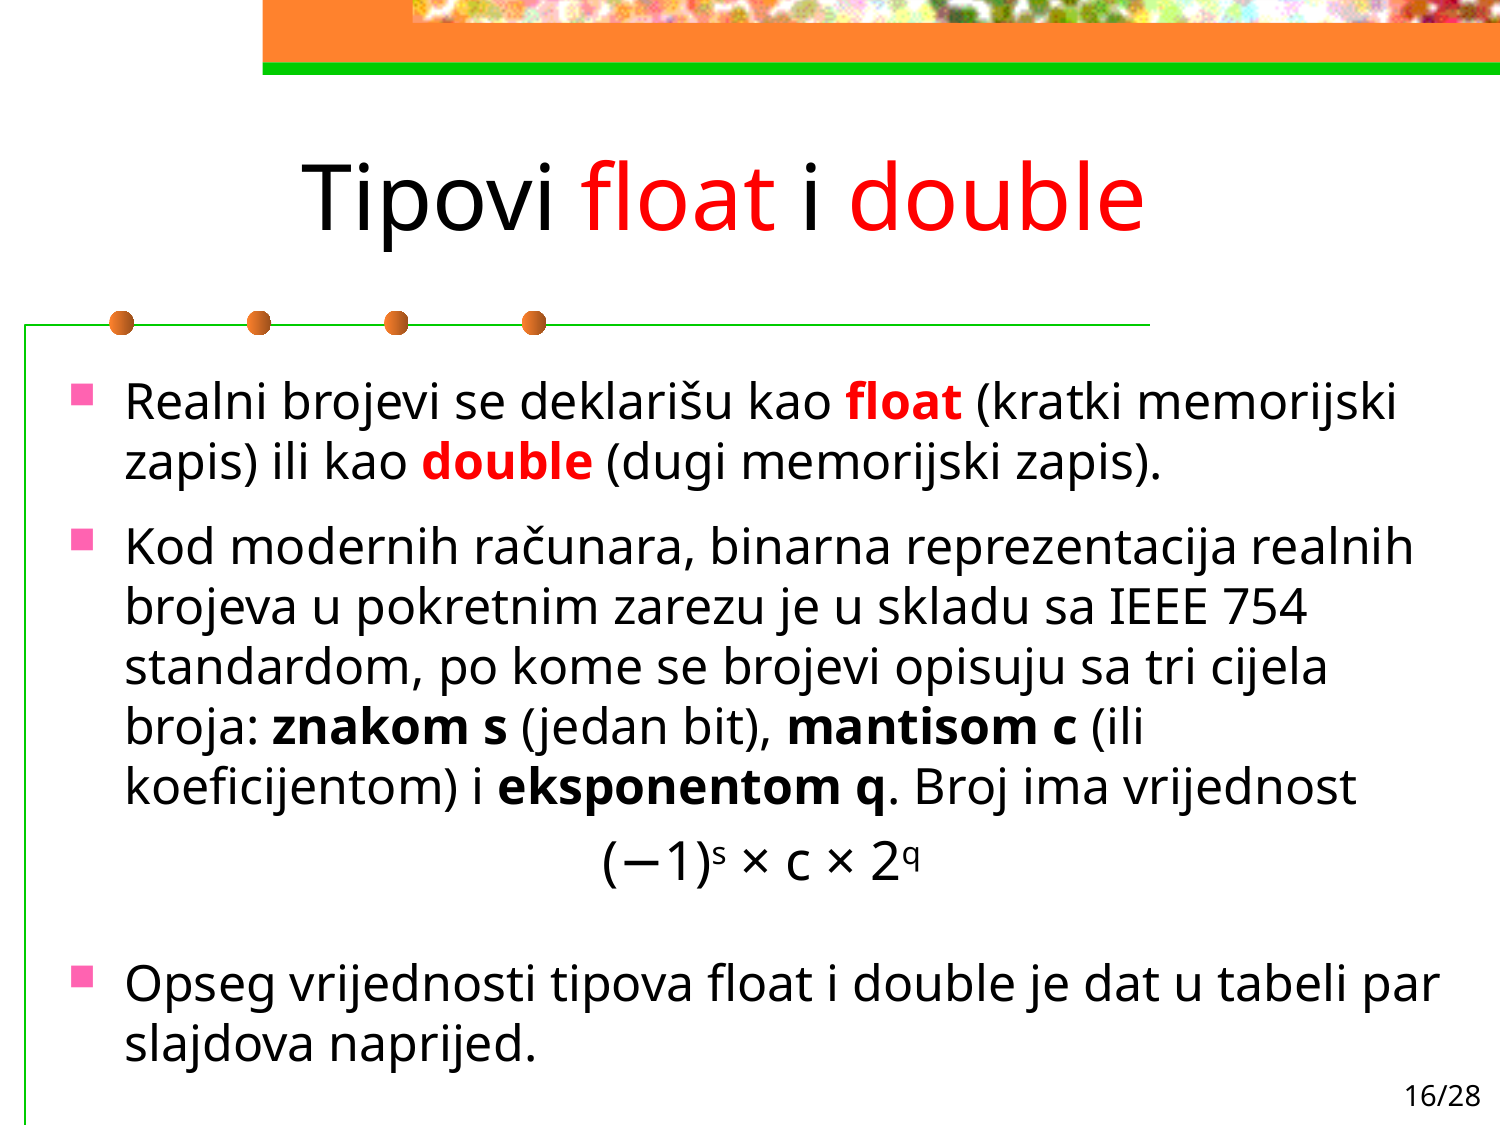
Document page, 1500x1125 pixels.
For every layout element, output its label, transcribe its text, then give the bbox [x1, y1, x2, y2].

list Realni brojevi se deklarišu kao float (kratki memorijski zapis) ili kao double (dugi memorijski zapis). Kod modernih računara, binarna reprezentacija realnih brojeva u pokretnim zarezu je u skladu sa IEEE 754 standardom, po kome se brojevi opisuju sa tri cijela broja: znakom s (jedan bit), mantisom c (ili koeficijentom) i eksponentom q. Broj ima vrijednost (−1)s × c × 2q Opseg vrijednosti tipova float i double je dat u tabeli par slajdova naprijed. [53, 361, 1471, 1071]
title Tipovi float i double [87, 99, 1363, 288]
picture [412, 0, 1500, 23]
slide_number 16/28 [1364, 1049, 1497, 1125]
